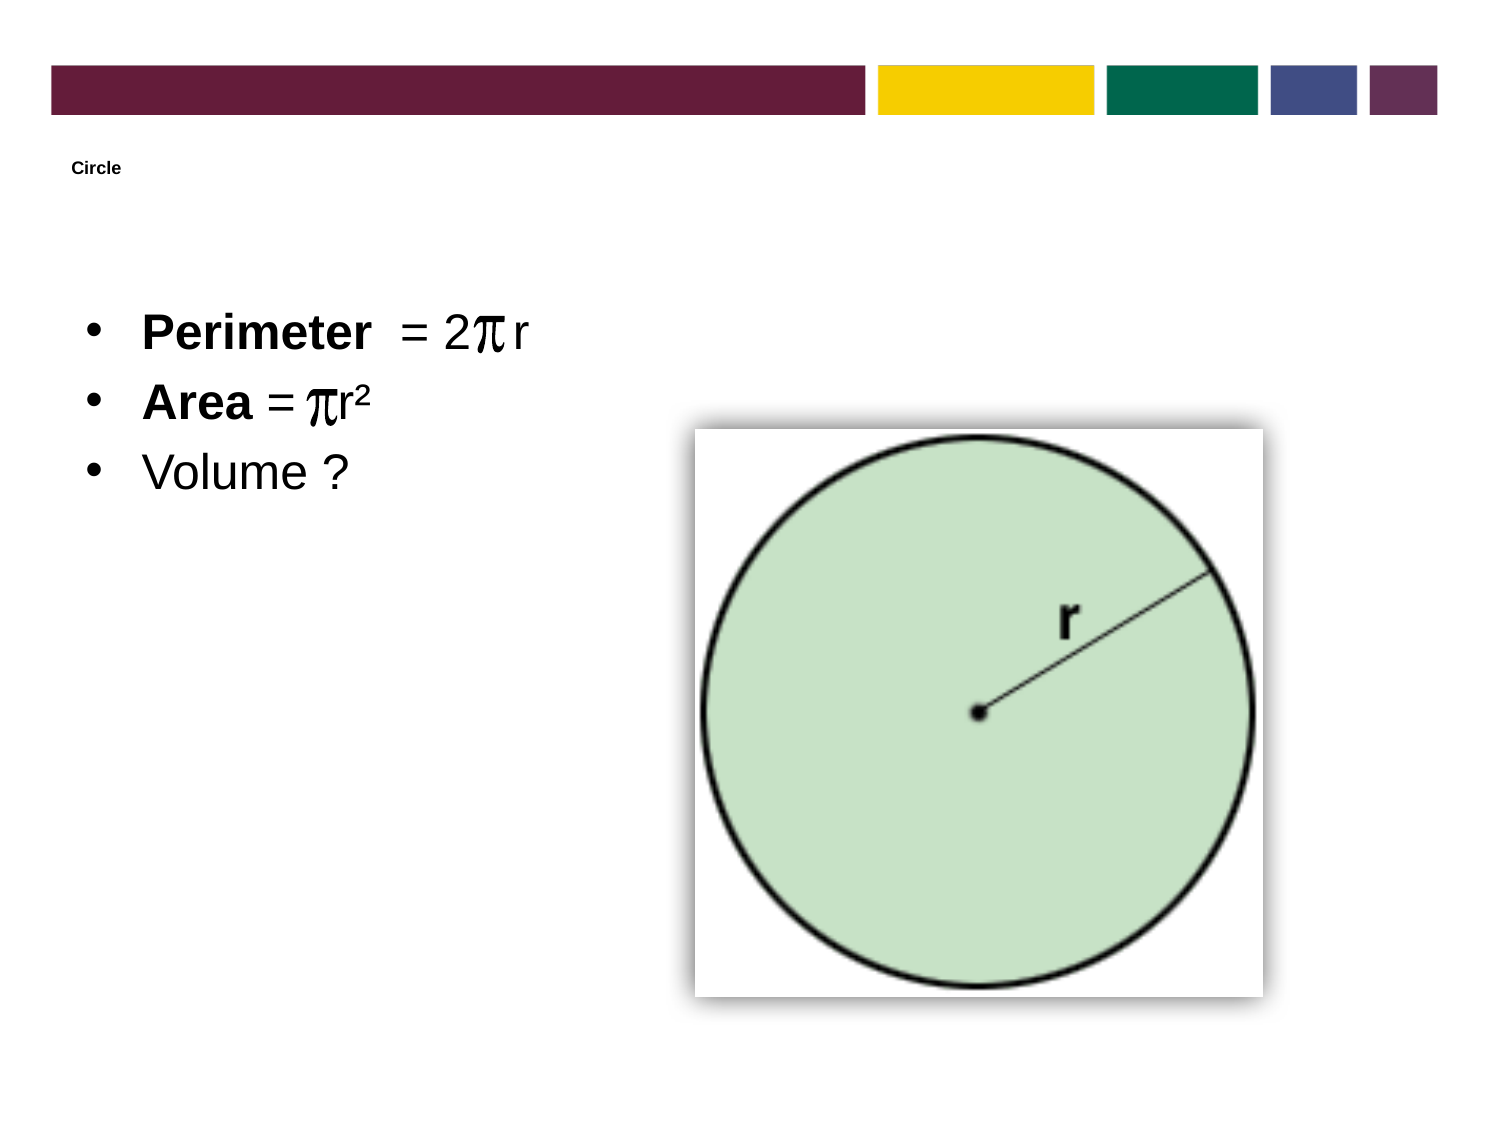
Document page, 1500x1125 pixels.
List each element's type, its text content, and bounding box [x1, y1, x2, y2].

title Circle [56, 123, 672, 186]
picture [305, 388, 338, 430]
picture [694, 429, 1263, 997]
list Perimeter = 2 r Area = r² Volume ? [70, 292, 1421, 1035]
picture [37, 49, 1438, 116]
picture [473, 315, 505, 356]
